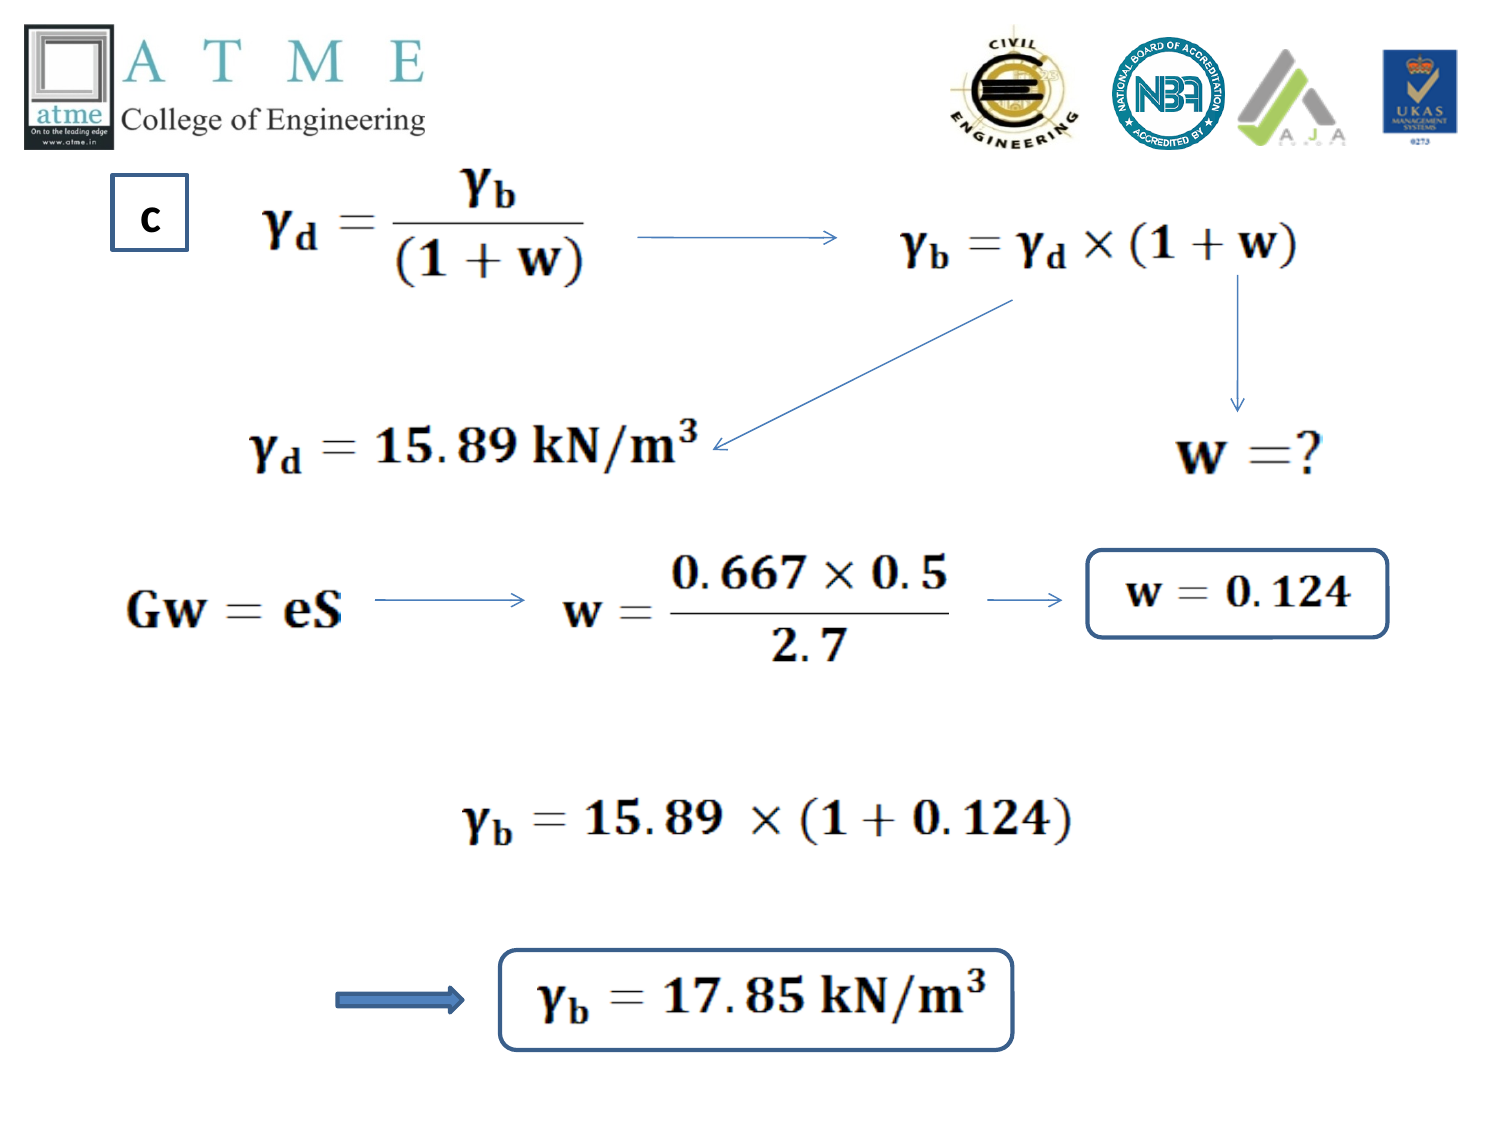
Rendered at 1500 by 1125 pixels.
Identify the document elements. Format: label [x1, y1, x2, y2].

picture [899, 212, 1301, 280]
picture [24, 24, 425, 150]
text_box [335, 985, 465, 1015]
picture [262, 162, 587, 301]
text_box [1085, 547, 1390, 640]
picture [1112, 37, 1213, 150]
picture [1237, 49, 1458, 146]
text_box [497, 947, 1015, 1053]
picture [1174, 412, 1323, 501]
picture [249, 412, 701, 488]
picture [950, 24, 1080, 150]
text_box [110, 173, 189, 252]
picture [462, 787, 1076, 857]
picture [124, 574, 341, 651]
text_box [712, 299, 1013, 451]
picture [1184, 109, 1225, 150]
picture [537, 962, 988, 1038]
picture [562, 549, 949, 676]
picture [1209, 103, 1218, 120]
picture [1124, 562, 1354, 626]
picture [1179, 37, 1225, 79]
